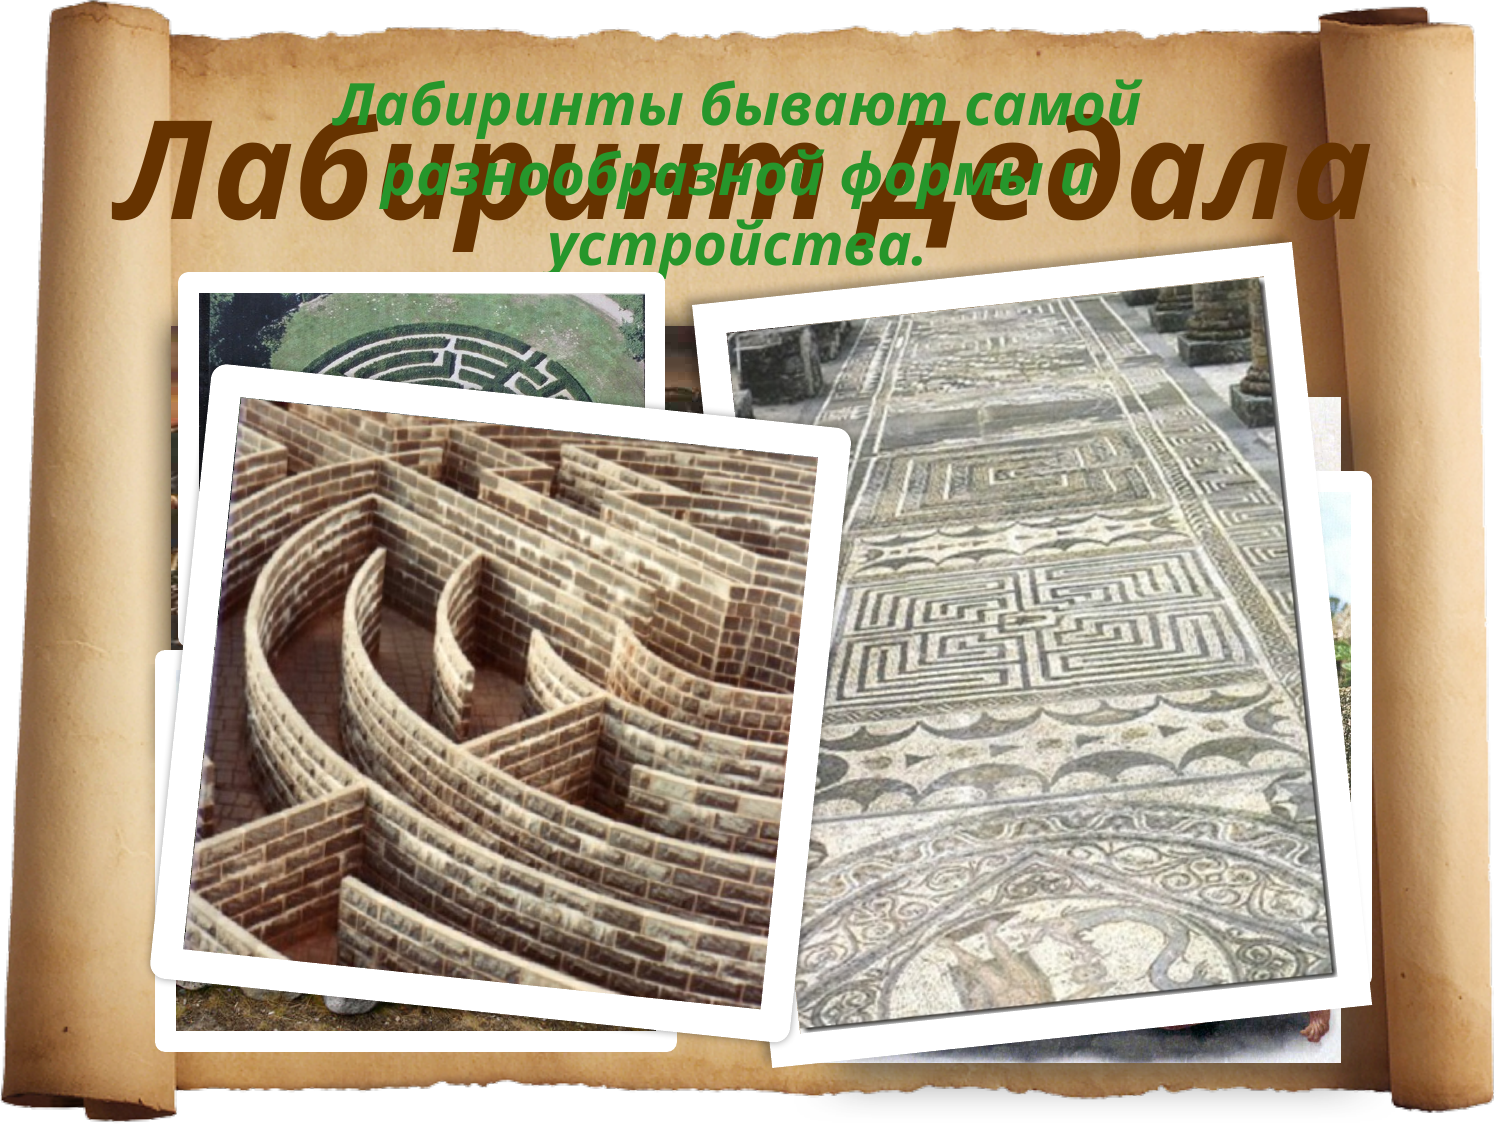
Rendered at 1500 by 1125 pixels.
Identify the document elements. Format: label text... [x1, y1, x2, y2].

title Лабиринт Дедала [70, 70, 1421, 259]
picture [0, 0, 1500, 1125]
text_box Лабиринты бывают самой разнообразной формы и устройства. [171, 78, 1306, 266]
